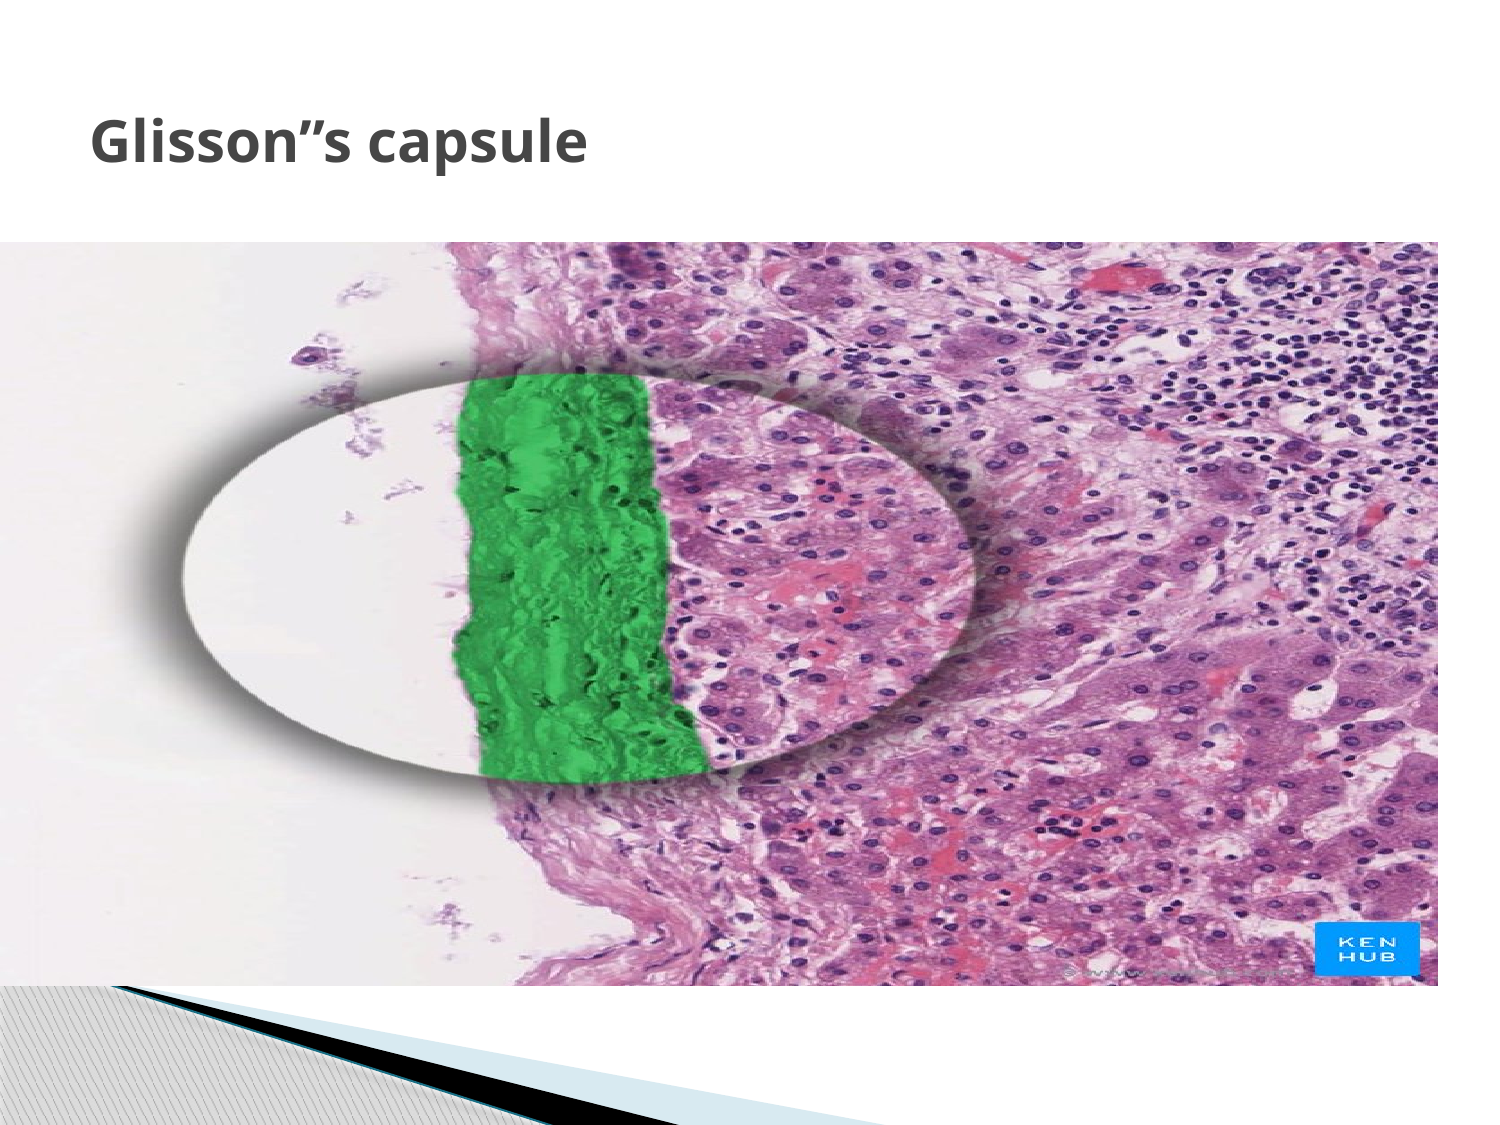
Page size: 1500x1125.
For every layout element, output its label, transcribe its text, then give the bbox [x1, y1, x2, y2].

title Glisson”s capsule [75, 45, 1425, 233]
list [0, 242, 1438, 986]
